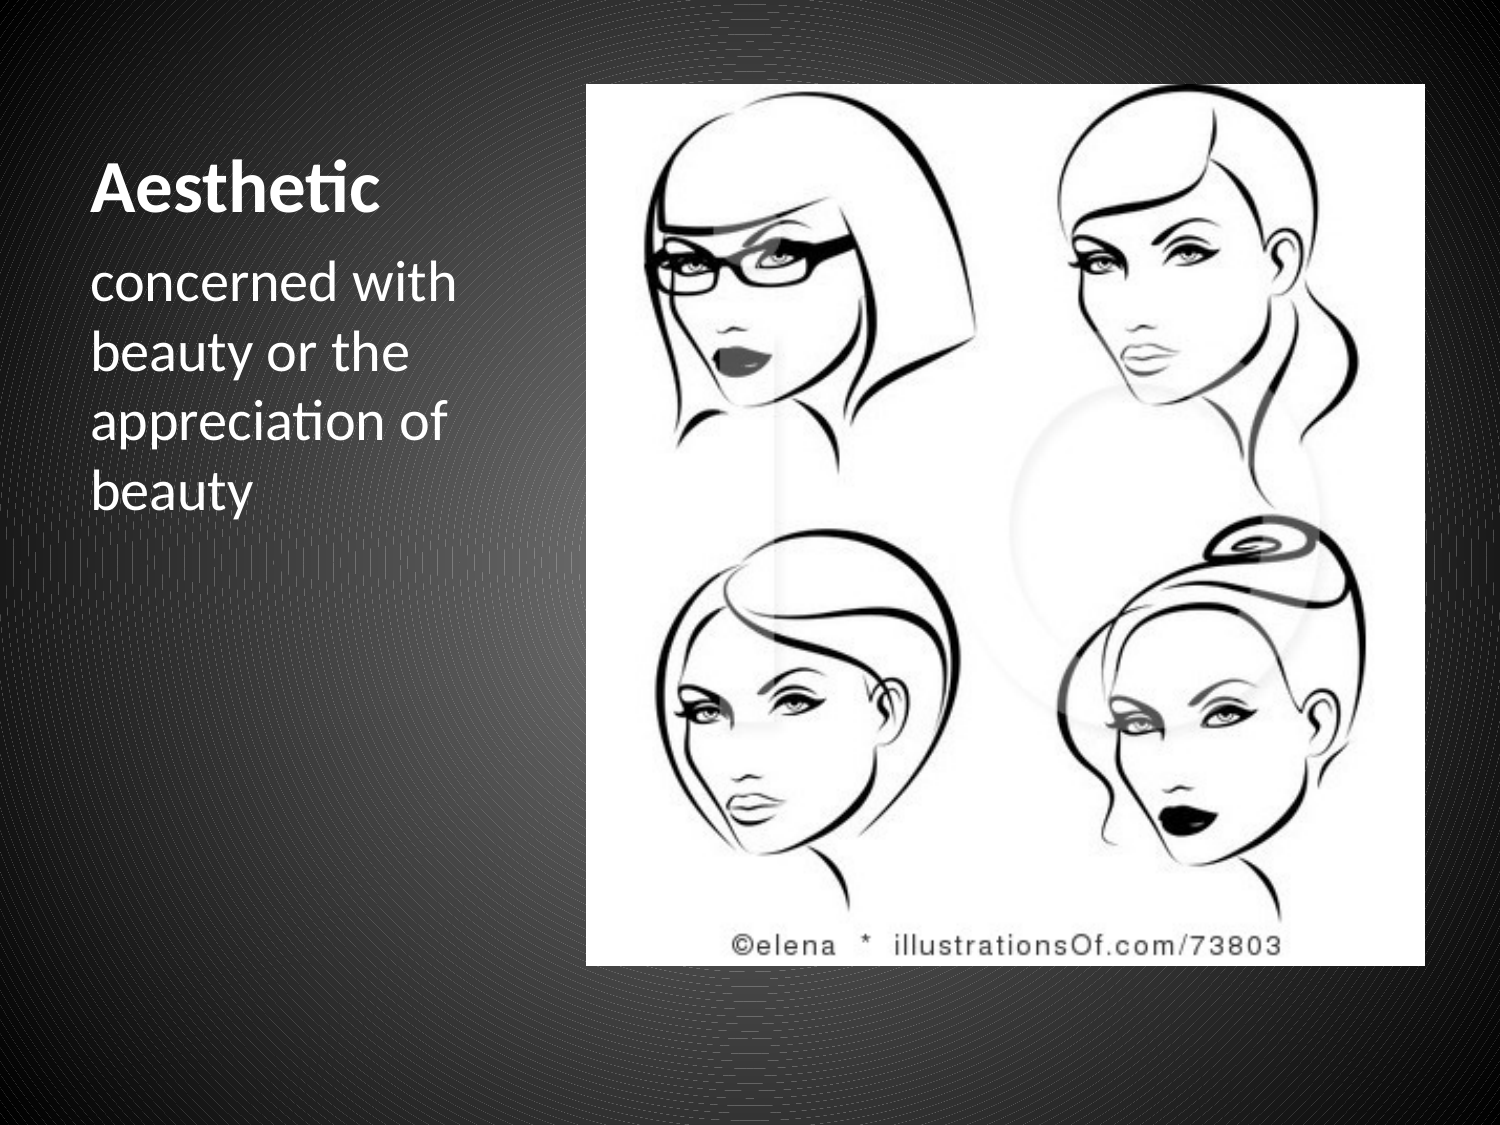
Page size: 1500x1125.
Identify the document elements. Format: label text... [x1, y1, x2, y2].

list concerned with beauty or the appreciation of beauty [75, 235, 569, 1005]
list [586, 44, 1426, 1006]
title Aesthetic [75, 44, 569, 235]
